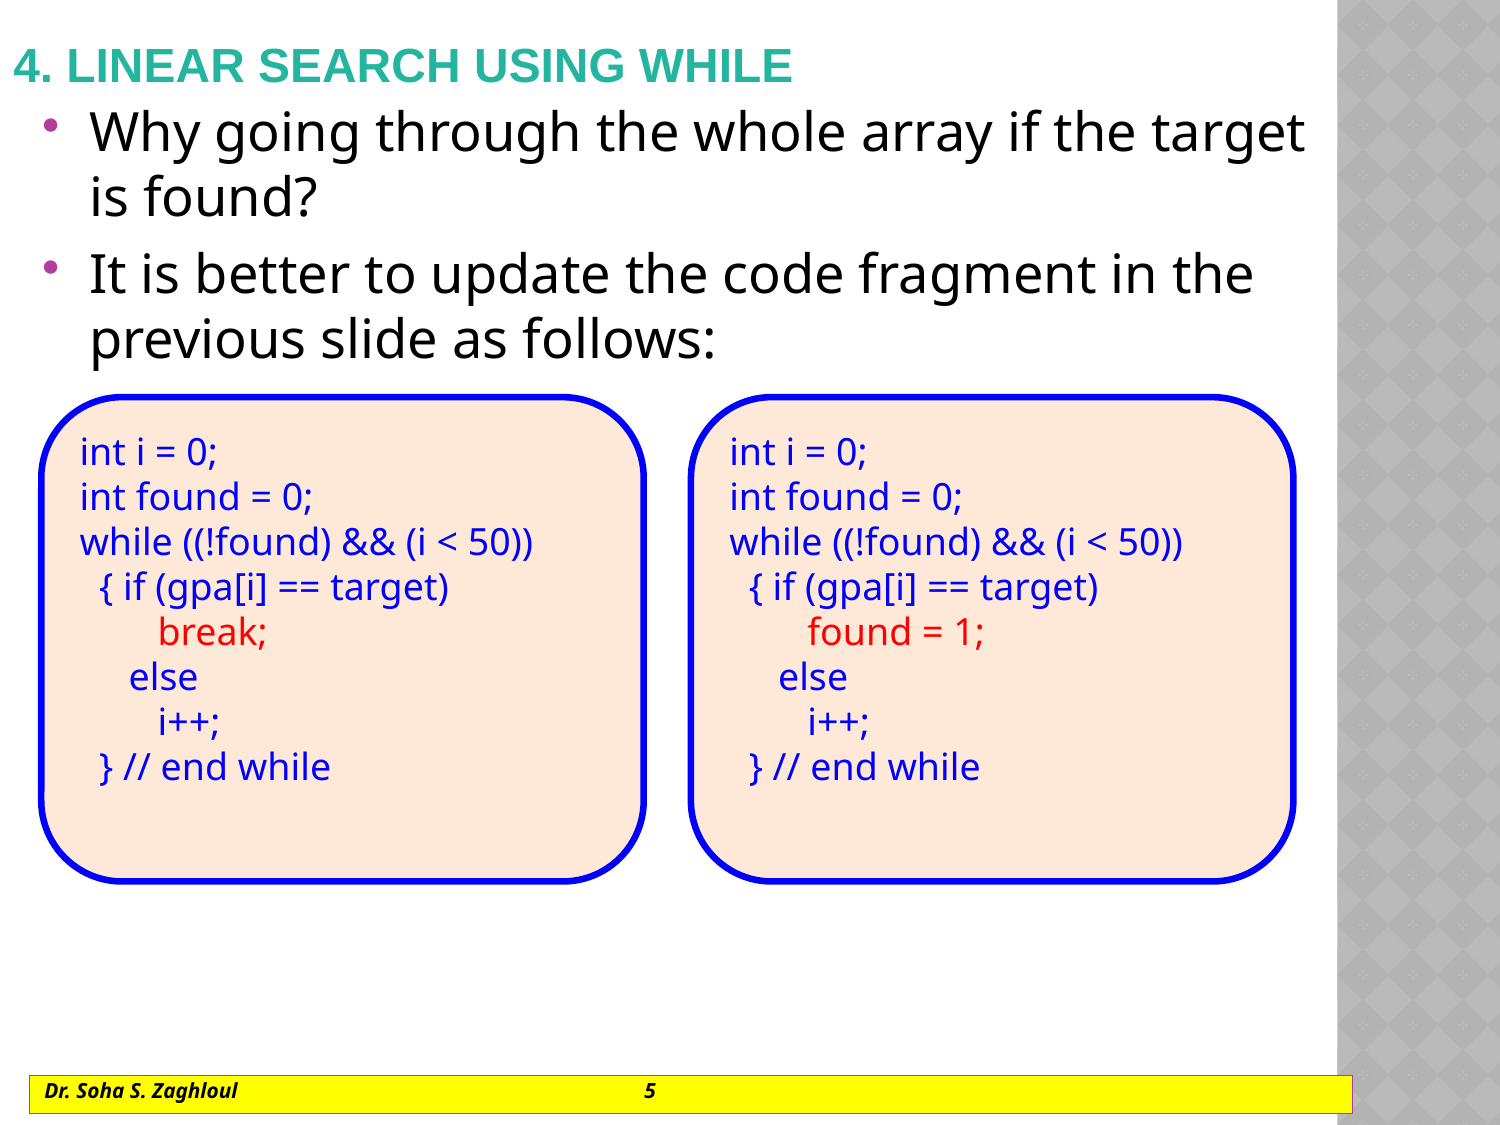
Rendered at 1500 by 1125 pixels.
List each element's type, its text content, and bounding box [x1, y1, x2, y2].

list Why going through the whole array if the target is found? It is better to update the code fragment in the previous slide as follows: [29, 93, 1341, 1059]
title 4. LINEAR SEARCH using while [5, 19, 1341, 93]
text_box Dr. Soha S. Zaghloul 5 [29, 1075, 1353, 1114]
text_box int i = 0; int found = 0; while ((!found) && (i < 50)) { if (gpa[i] == target) found = 1; else i++; } // end while [687, 393, 1297, 885]
text_box int i = 0; int found = 0; while ((!found) && (i < 50)) { if (gpa[i] == target) break; else i++; } // end while [37, 393, 647, 885]
